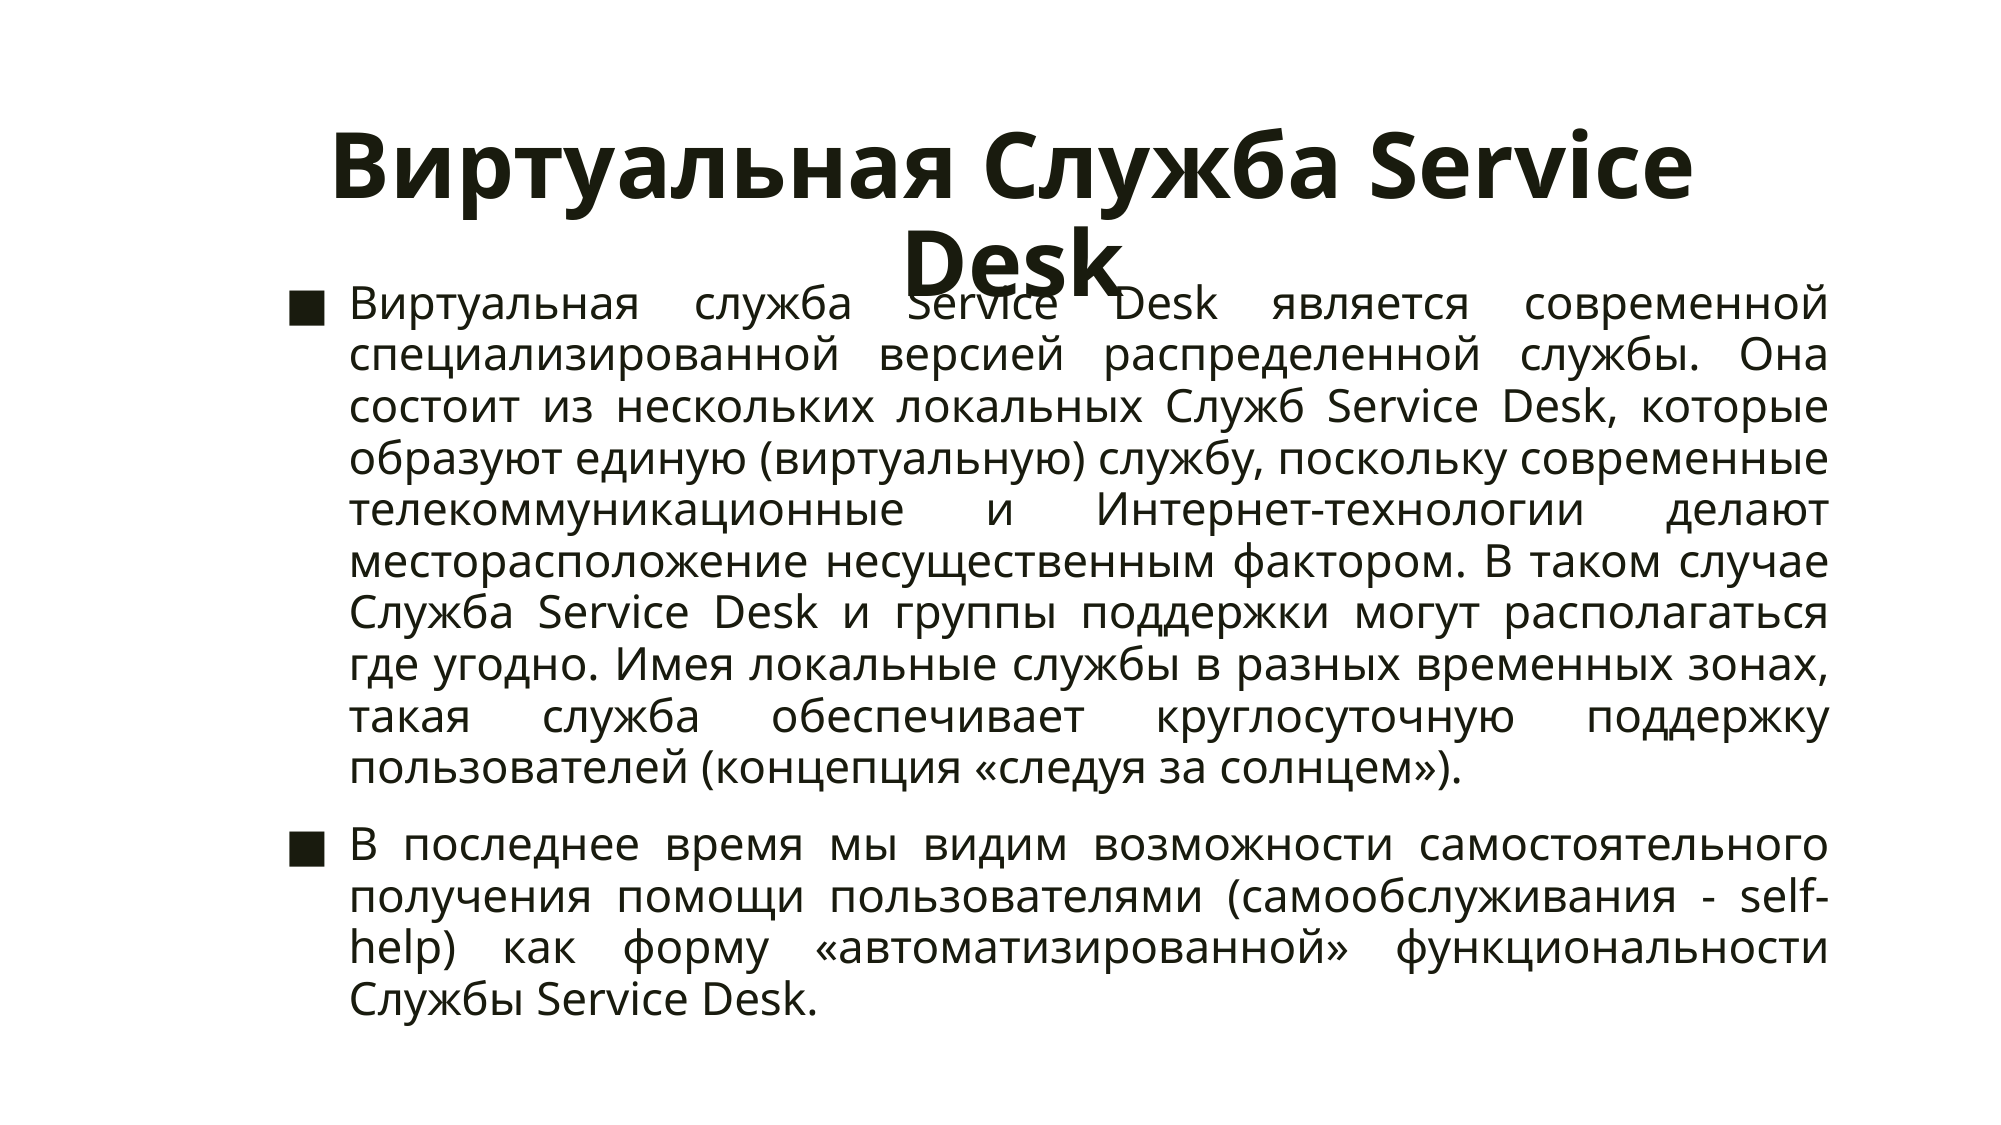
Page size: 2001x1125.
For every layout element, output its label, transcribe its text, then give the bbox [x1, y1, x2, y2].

list Виртуальная служба Service Desk является современной специализированной версией распределенной службы. Она состоит из нескольких локальных Служб Service Desk, которые образуют единую (виртуальную) службу, поскольку современные телекоммуникационные и Интернет-технологии делают месторасположение несущественным фактором. В таком случае Служба Service Desk и группы поддержки могут располагаться где угодно. Имея локальные службы в разных временных зонах, такая служба обеспечивает круглосуточную поддержку пользователей (концепция «следуя за солнцем»). В последнее время мы видим возможности самостоятельного получения помощи пользователями (самообслуживания - self-help) как форму «автоматизированной» функциональности Службы Service Desk. [270, 270, 1846, 1105]
title Виртуальная Служба Service Desk [225, 112, 1800, 237]
